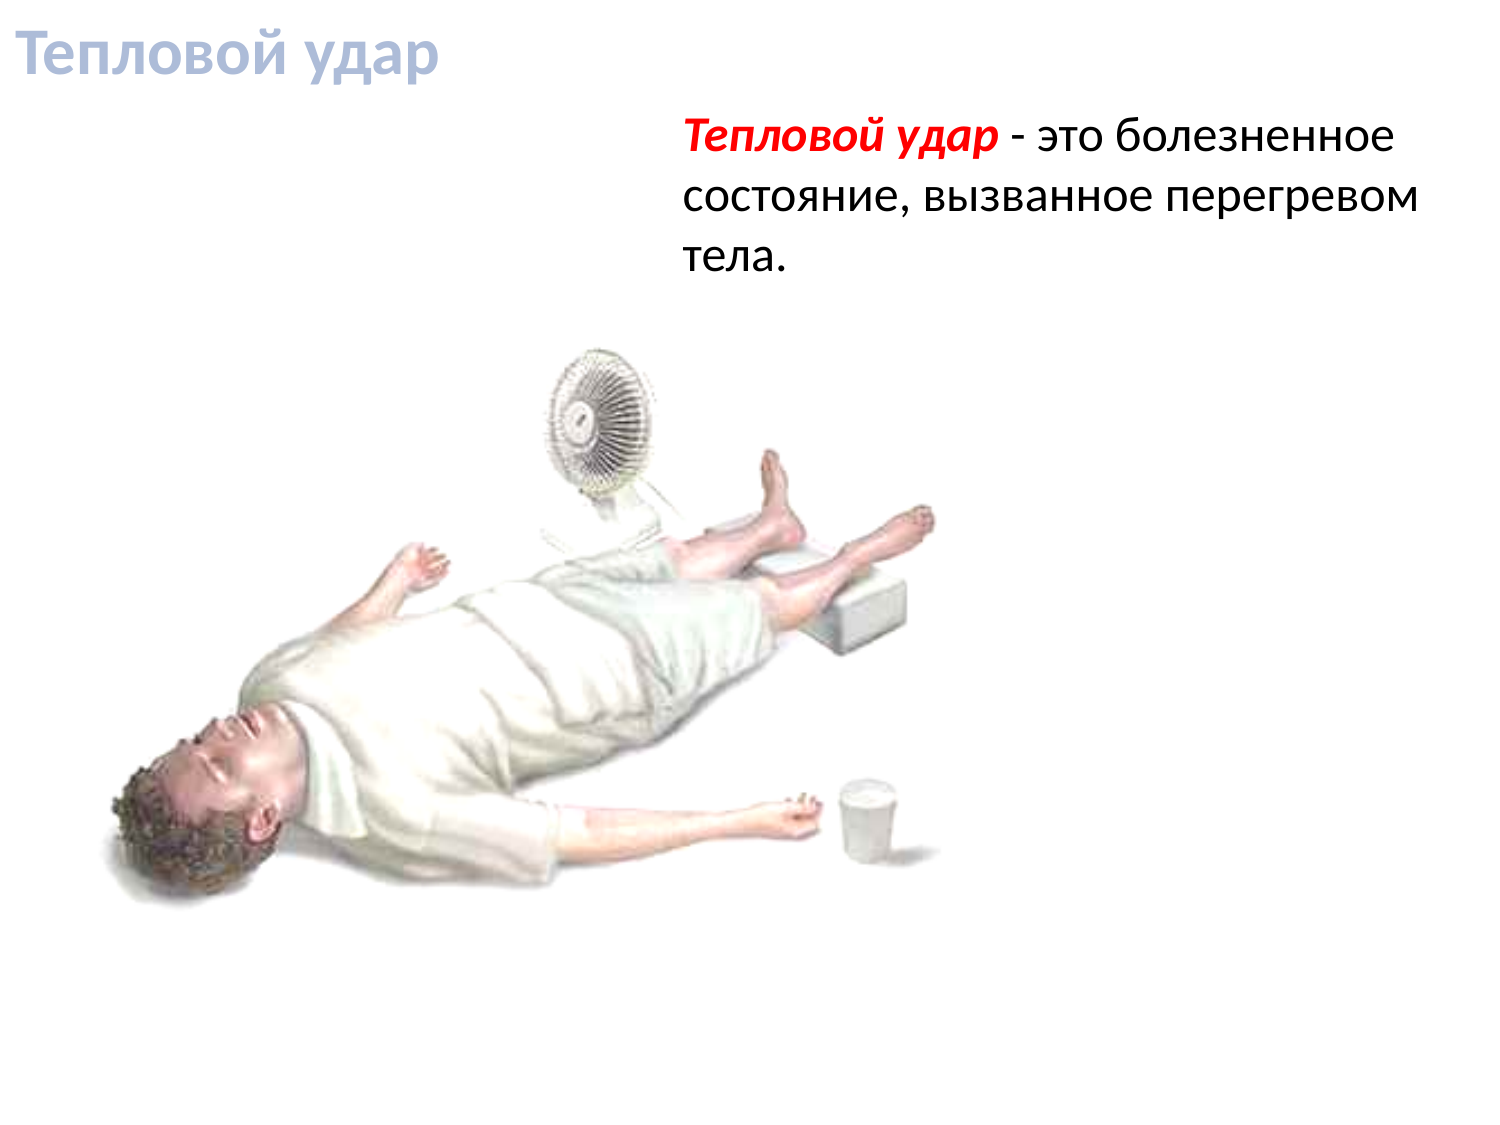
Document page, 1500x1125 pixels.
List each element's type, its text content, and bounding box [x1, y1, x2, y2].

text_box Тепловой удар - это болезненное состояние, вызванное перегревом тела. [667, 93, 1465, 289]
text_box Тепловой удар [0, 0, 1500, 95]
picture [81, 327, 977, 962]
